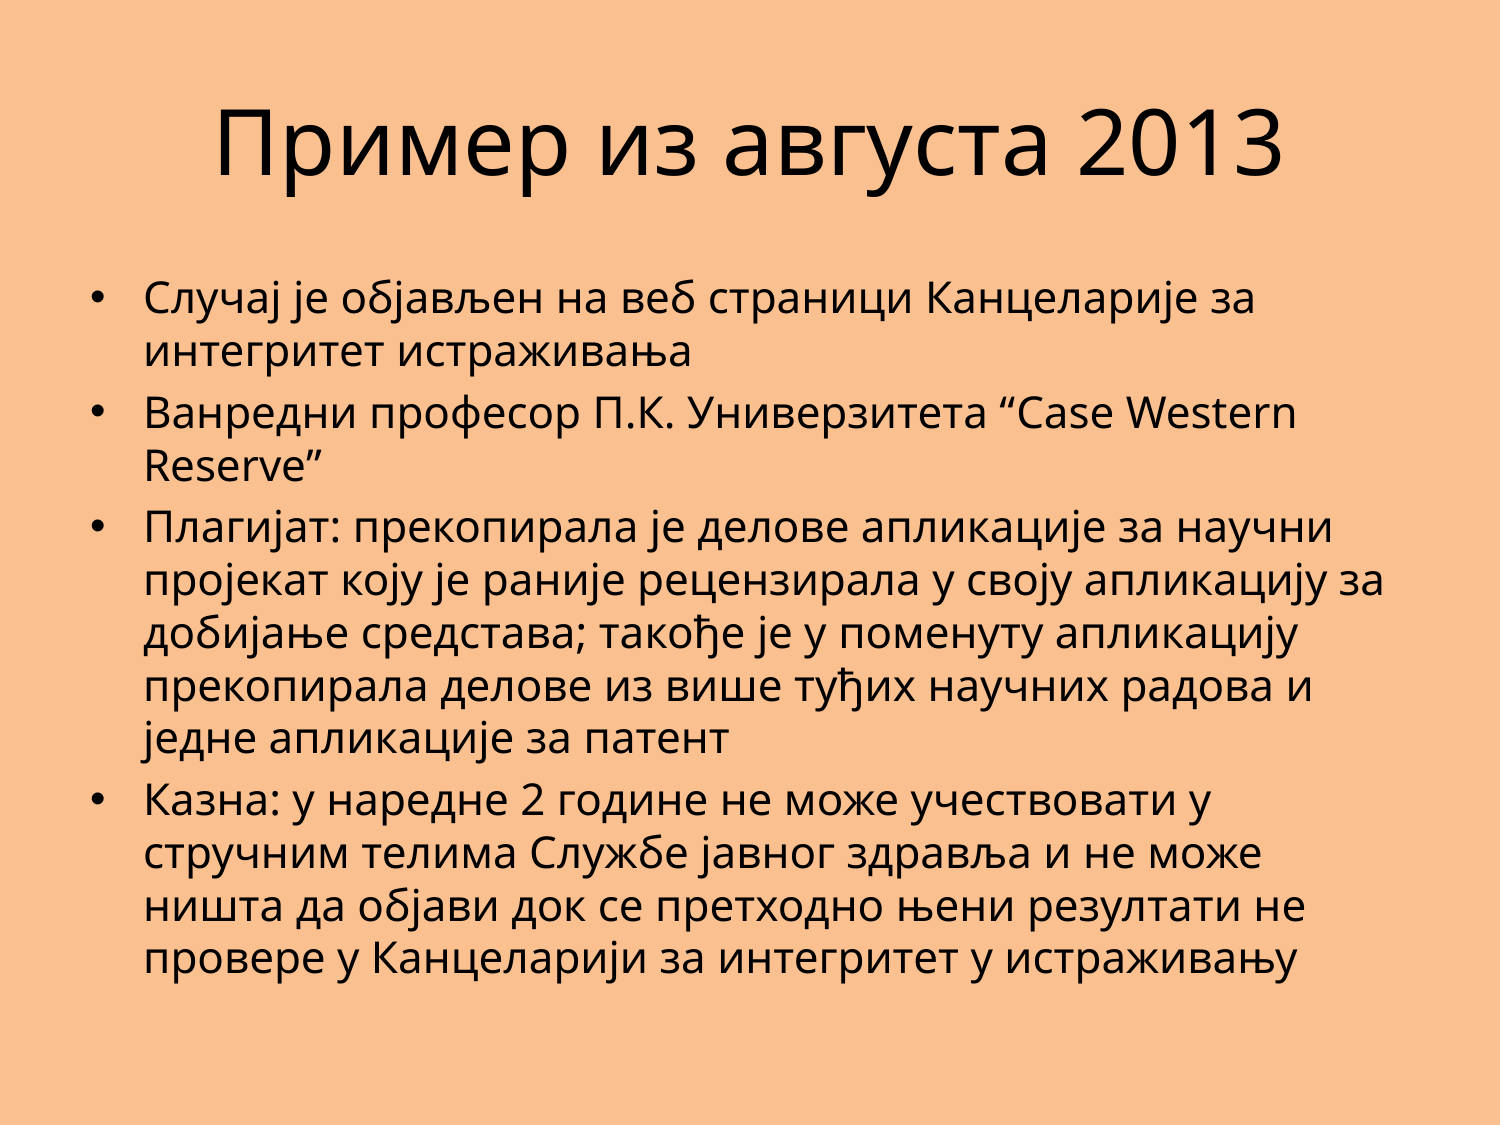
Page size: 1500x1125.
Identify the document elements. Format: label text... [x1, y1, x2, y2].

list Случај је објављен на веб страници Канцеларије за интегритет истраживања Ванредни професор П.К. Универзитета “Case Western Reserve” Плагијат: прекопирала је делове апликације за научни пројекат коју је раније рецензирала у своју апликацију за добијање средстава; такође је у поменуту апликацију прекопирала делове из више туђих научних радова и једне апликације за патент Казна: у наредне 2 године не може учествовати у стручним телима Службе јавног здравља и не може ништа да објави док се претходно њени резултати не провере у Канцеларији за интегритет у истраживању [75, 262, 1425, 1005]
title Пример из августа 2013 [75, 45, 1425, 233]
